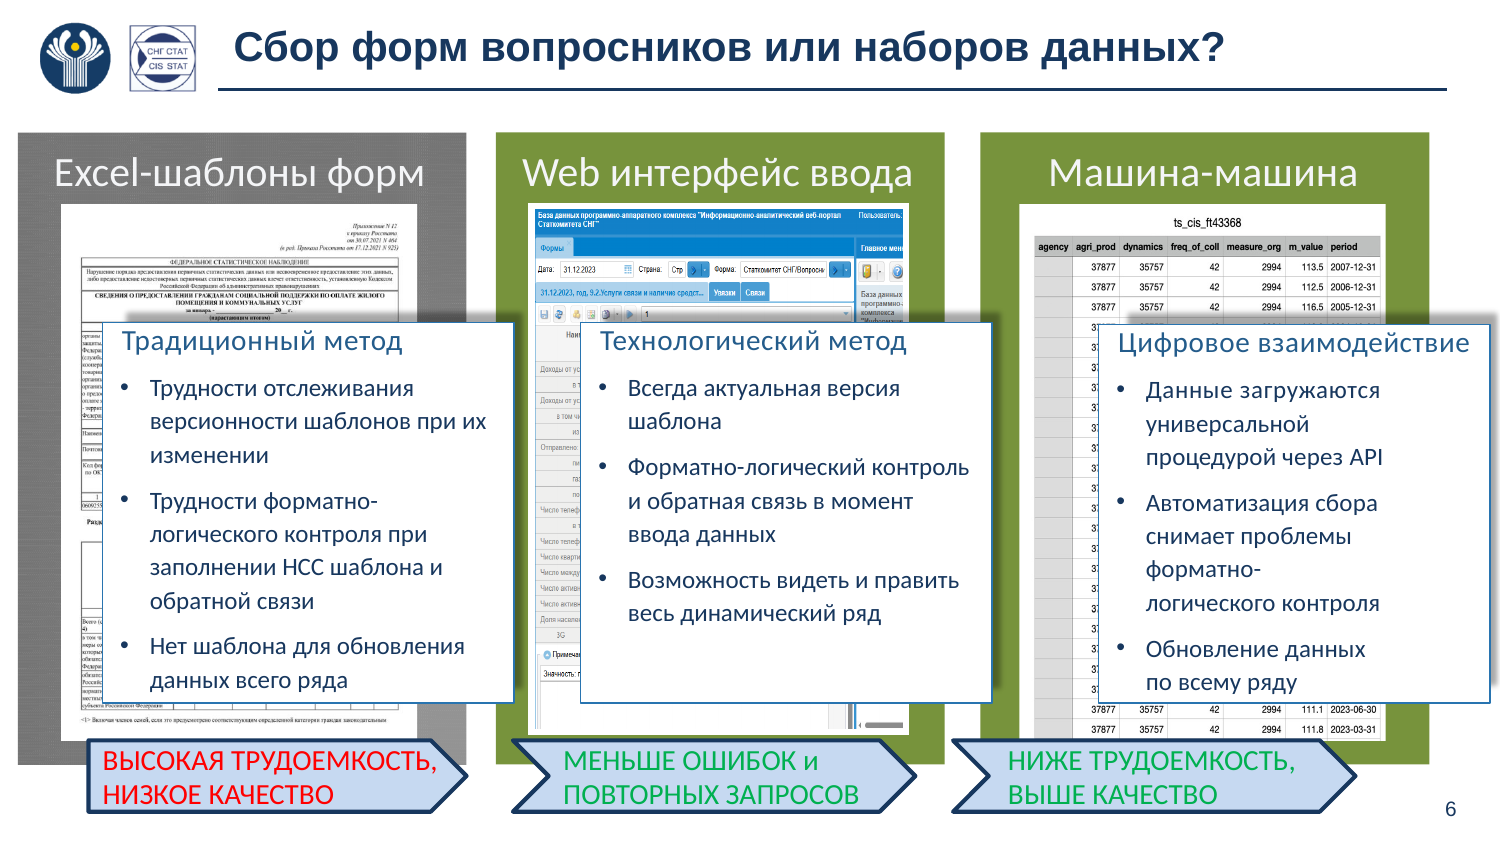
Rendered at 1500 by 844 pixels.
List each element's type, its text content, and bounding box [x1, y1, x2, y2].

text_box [580, 303, 1010, 704]
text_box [495, 132, 945, 765]
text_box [88, 740, 503, 812]
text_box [1098, 303, 1500, 704]
title Сбор форм вопросников или наборов данных? [218, 0, 1400, 90]
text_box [512, 740, 934, 812]
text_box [17, 132, 467, 765]
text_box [952, 740, 1403, 812]
picture [0, 0, 296, 190]
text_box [102, 303, 532, 704]
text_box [980, 132, 1430, 765]
